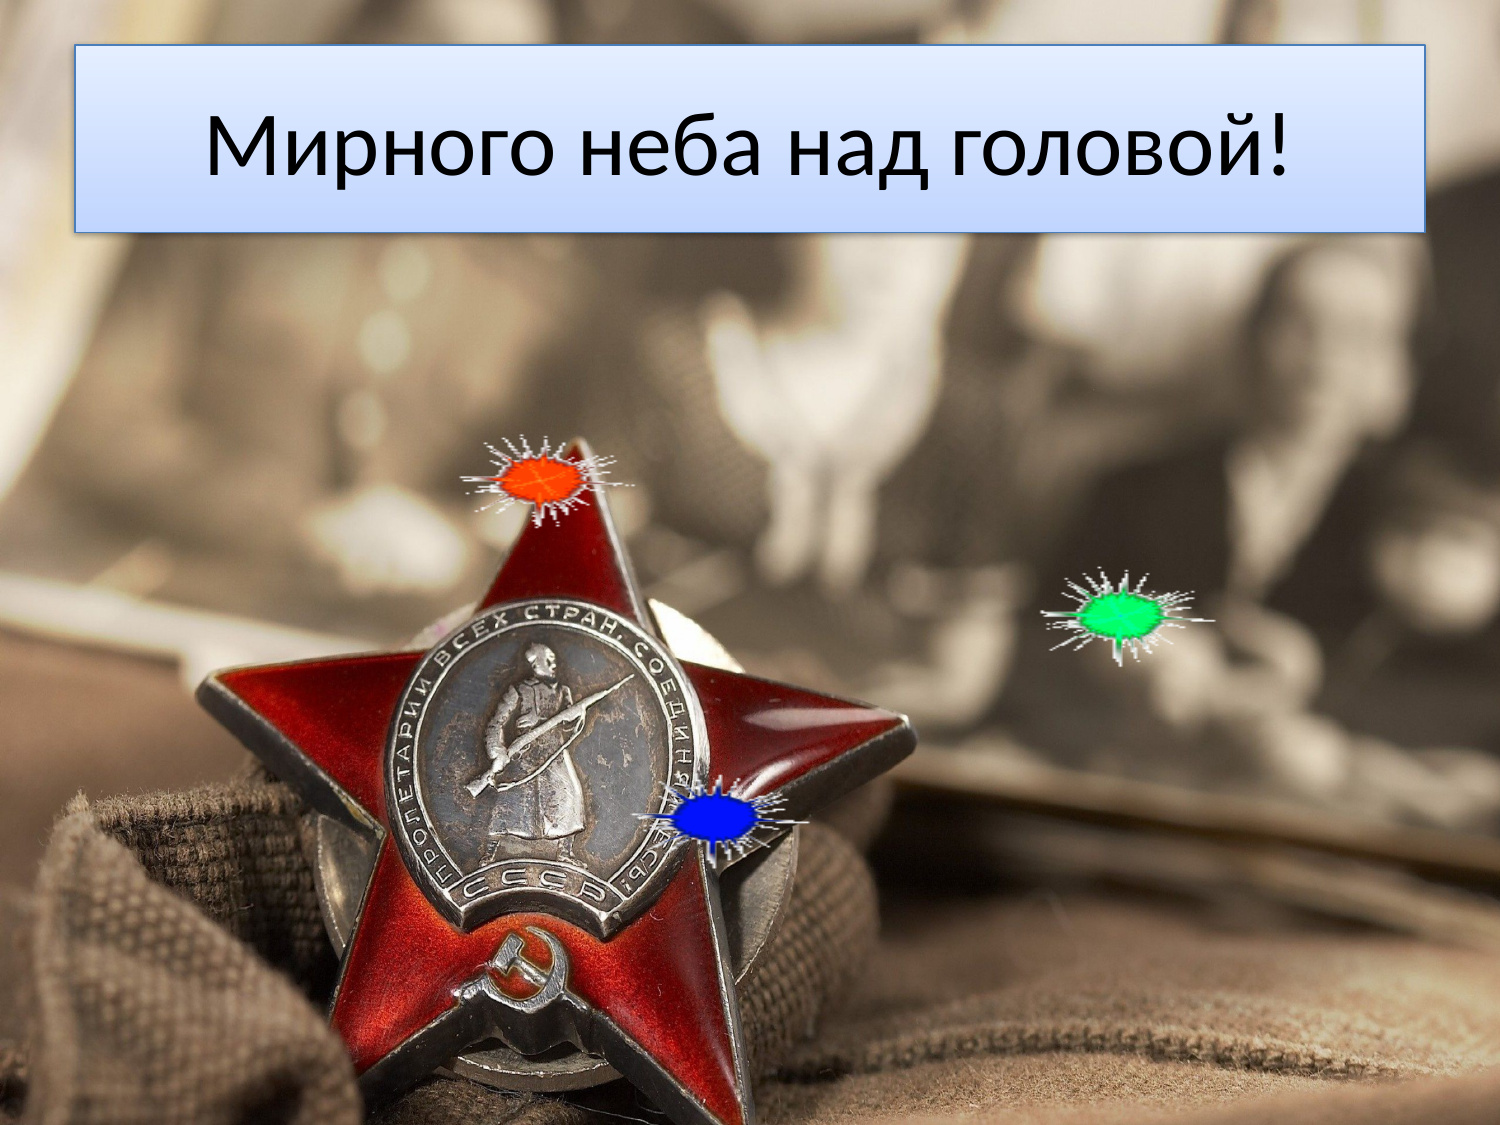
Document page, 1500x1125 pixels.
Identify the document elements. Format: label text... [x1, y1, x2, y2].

picture [0, 0, 1500, 1125]
title Мирного неба над головой! [74, 44, 1426, 233]
